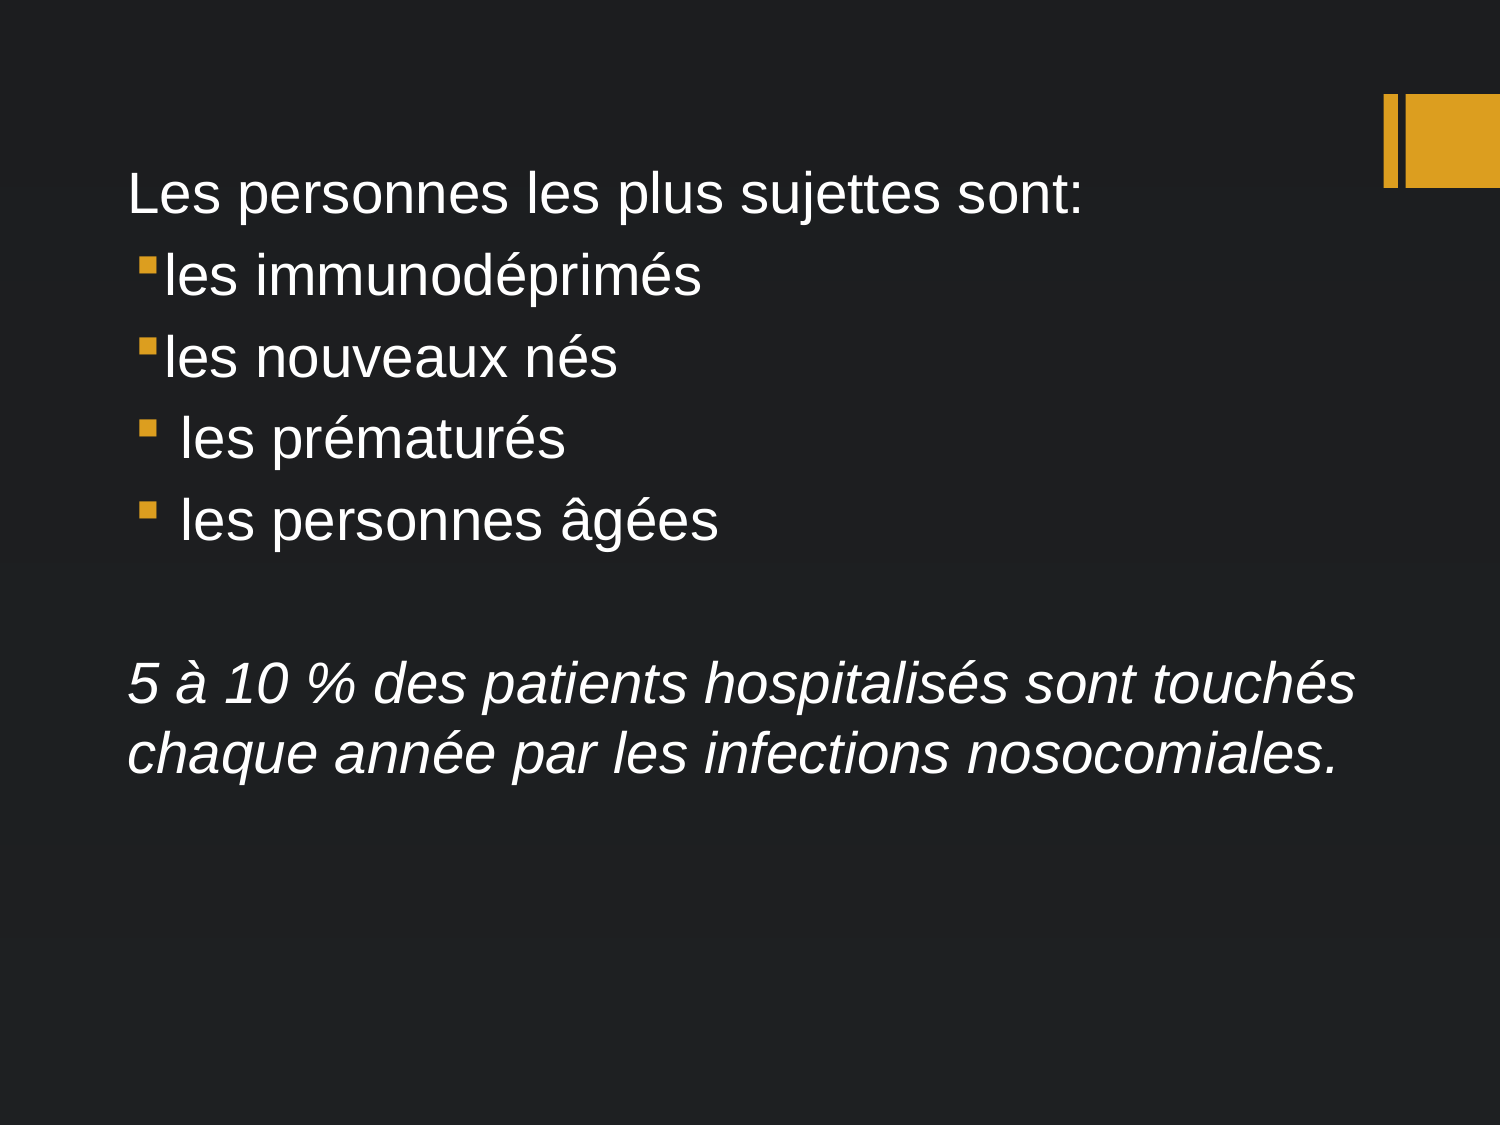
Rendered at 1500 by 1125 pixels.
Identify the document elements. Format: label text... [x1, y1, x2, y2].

list Les personnes les plus sujettes sont: les immunodéprimés les nouveaux nés les prématurés les personnes âgées 5 à 10 % des patients hospitalisés sont touchés chaque année par les infections nosocomiales. [112, 66, 1425, 1005]
